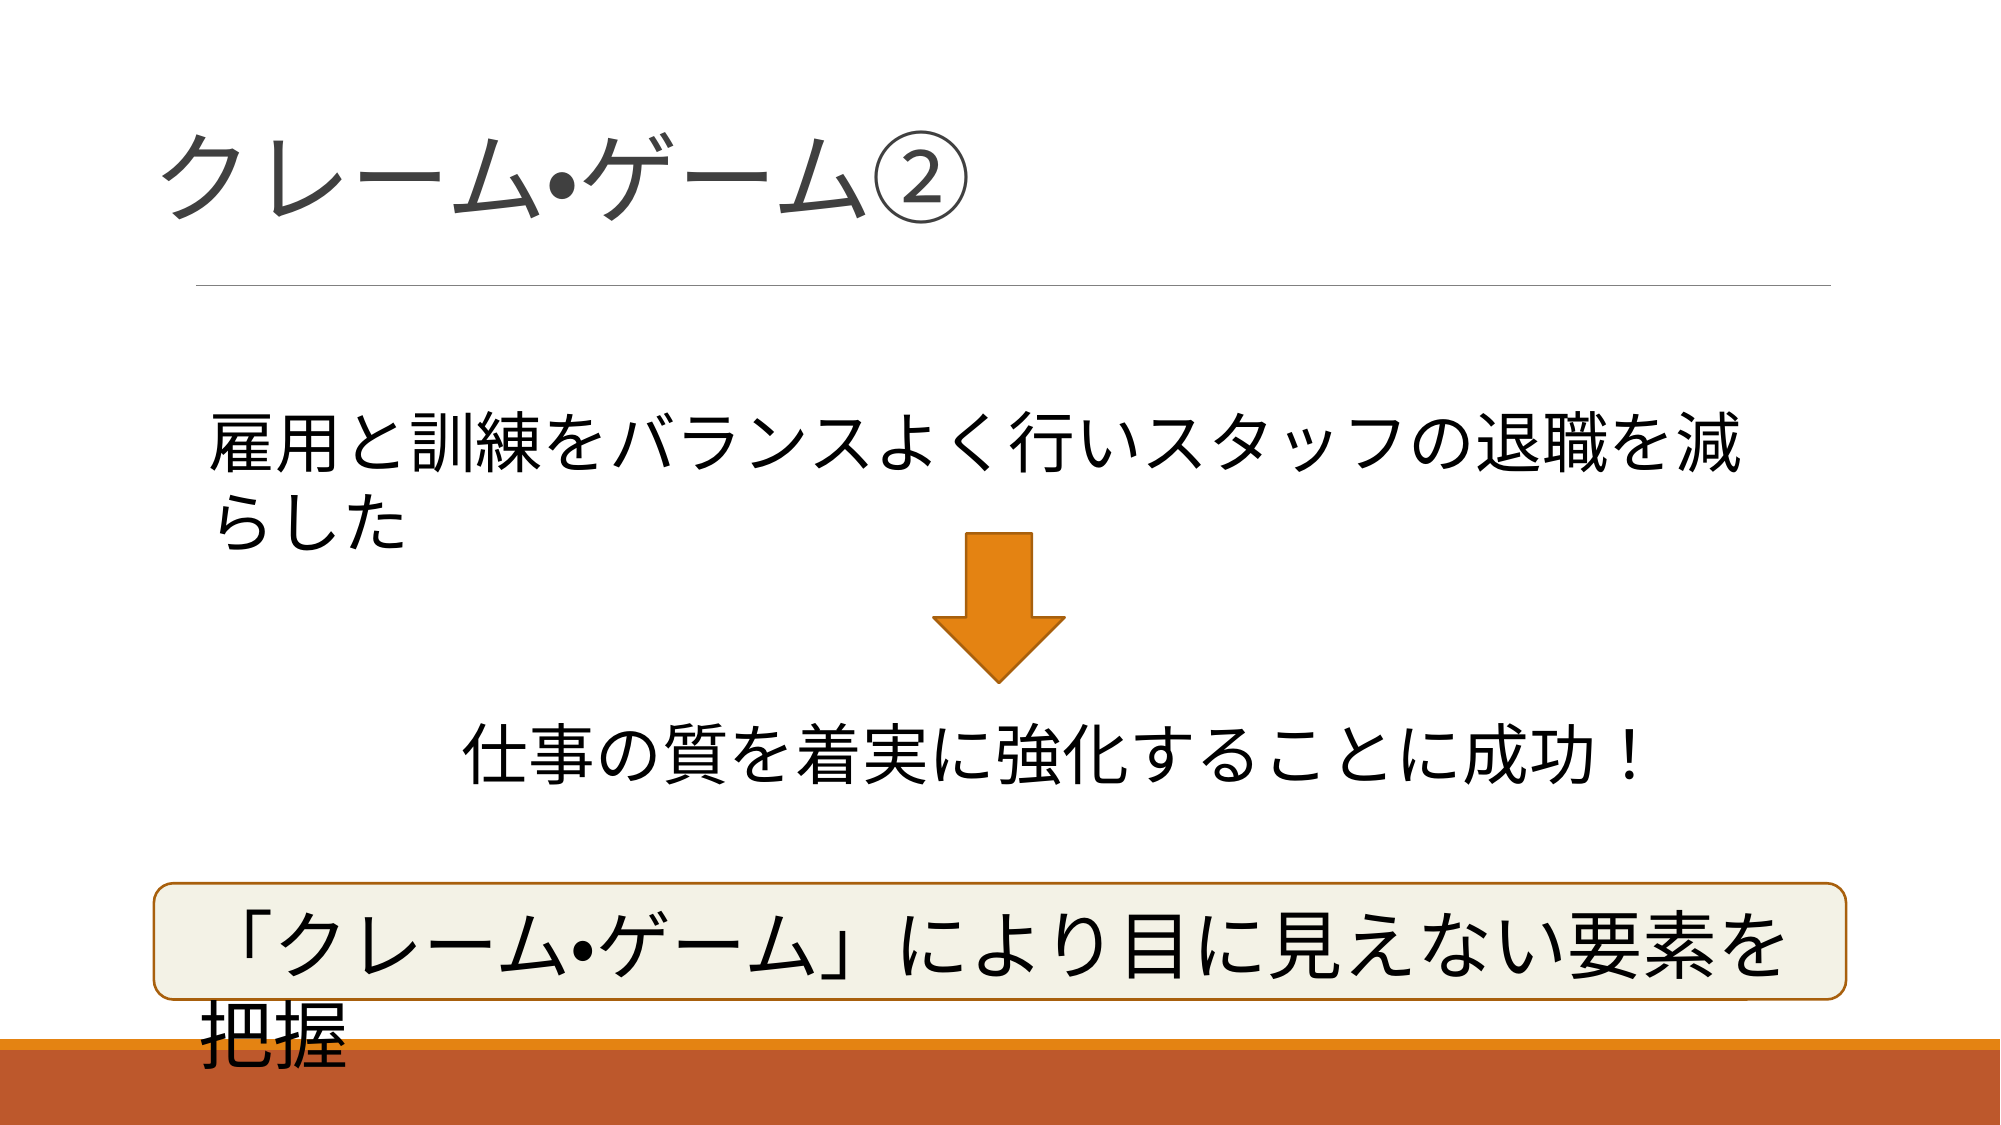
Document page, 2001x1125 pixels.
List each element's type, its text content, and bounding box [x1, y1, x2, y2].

text_box 「クレーム・ゲーム」により目に見えない要素を把握 [183, 891, 1851, 1087]
text_box [932, 532, 1066, 684]
text_box 仕事の質を着実に強化することに成功！ [447, 705, 1683, 800]
text_box [152, 881, 1844, 1001]
title クレーム・ゲーム② [137, 26, 1863, 244]
text_box 雇用と訓練をバランスよく行いスタッフの退職を減らした [194, 393, 1804, 569]
